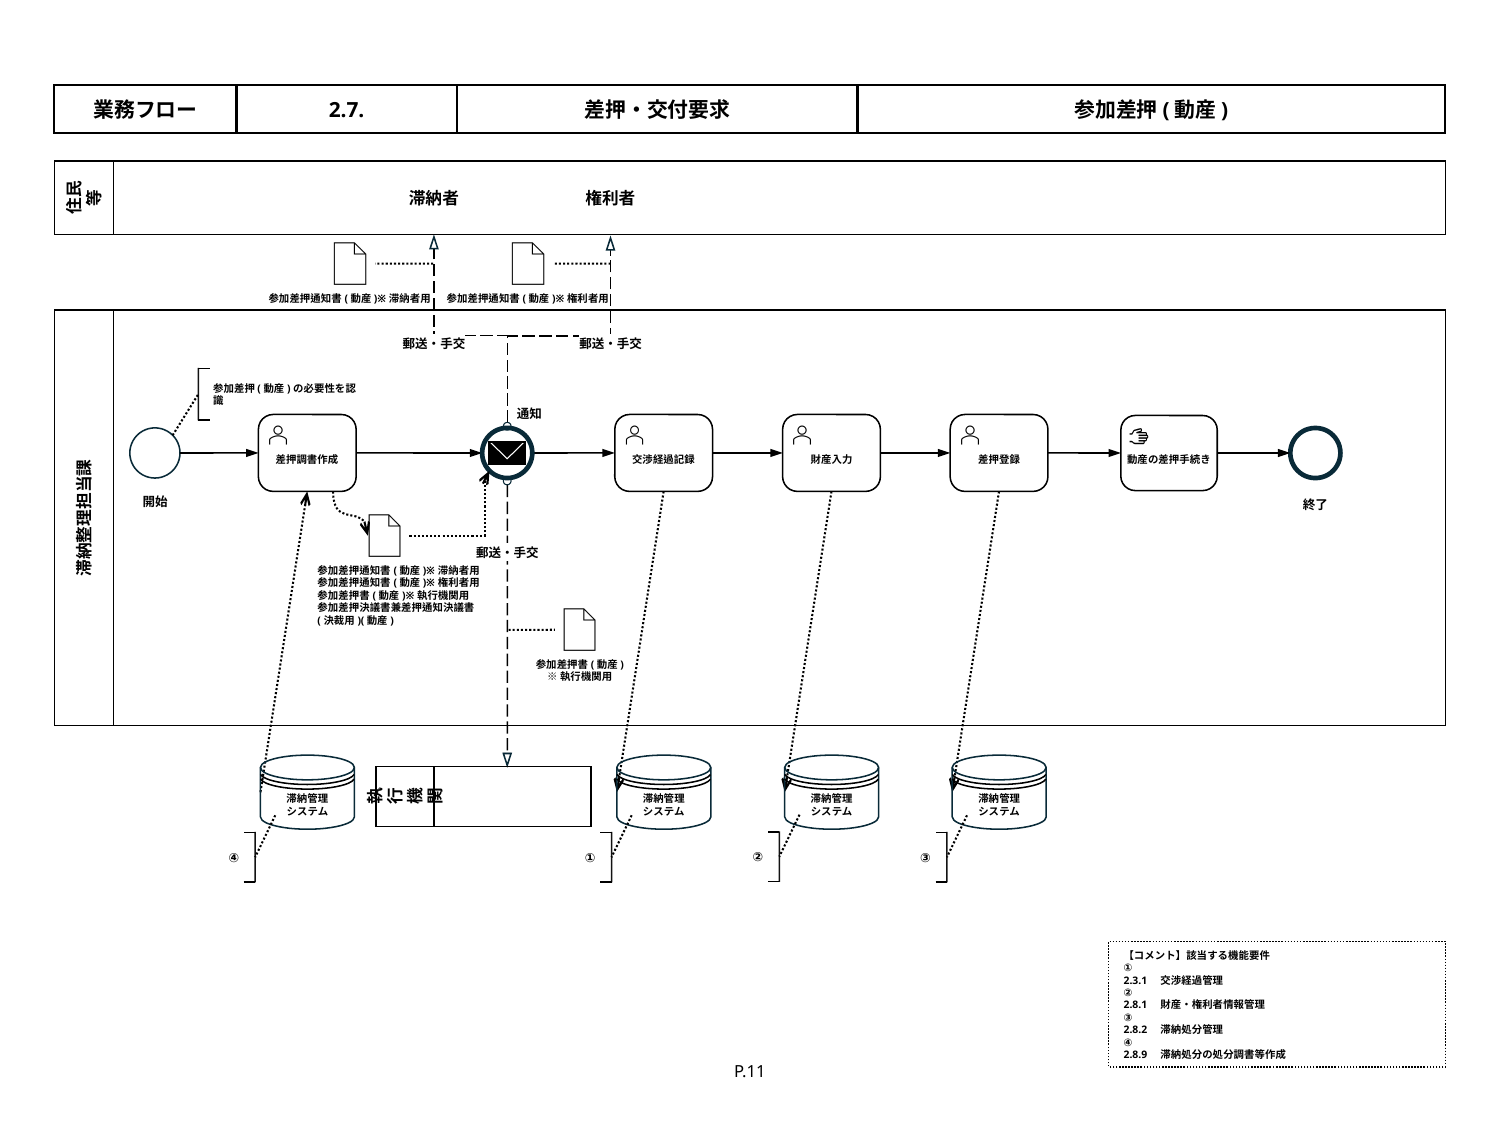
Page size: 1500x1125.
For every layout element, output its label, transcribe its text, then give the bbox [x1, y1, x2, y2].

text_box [498, 604, 662, 698]
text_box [53, 160, 1447, 236]
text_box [675, 814, 801, 882]
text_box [302, 490, 410, 604]
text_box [507, 814, 633, 883]
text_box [615, 754, 712, 830]
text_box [951, 754, 1047, 830]
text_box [949, 413, 1049, 492]
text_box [257, 436, 357, 492]
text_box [783, 754, 880, 830]
slide_number P.11 [581, 1042, 919, 1103]
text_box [446, 237, 612, 332]
text_box 【コメント】該当する機能要件 ① 2.3.1 交渉経過管理 ② 2.8.1 財産・権利者情報管理 ③ 2.8.2 滞納処分管理 ④ 2.8.9 滞納処分の処分調書等作成 [1107, 940, 1447, 1069]
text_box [408, 470, 490, 537]
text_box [614, 413, 714, 492]
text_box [481, 427, 533, 479]
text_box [172, 368, 378, 436]
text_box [53, 84, 1447, 134]
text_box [1120, 414, 1218, 492]
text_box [375, 766, 592, 828]
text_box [843, 814, 968, 883]
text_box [53, 309, 1447, 727]
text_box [782, 413, 881, 492]
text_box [151, 814, 276, 883]
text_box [429, 236, 615, 309]
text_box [268, 237, 434, 332]
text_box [259, 754, 355, 830]
